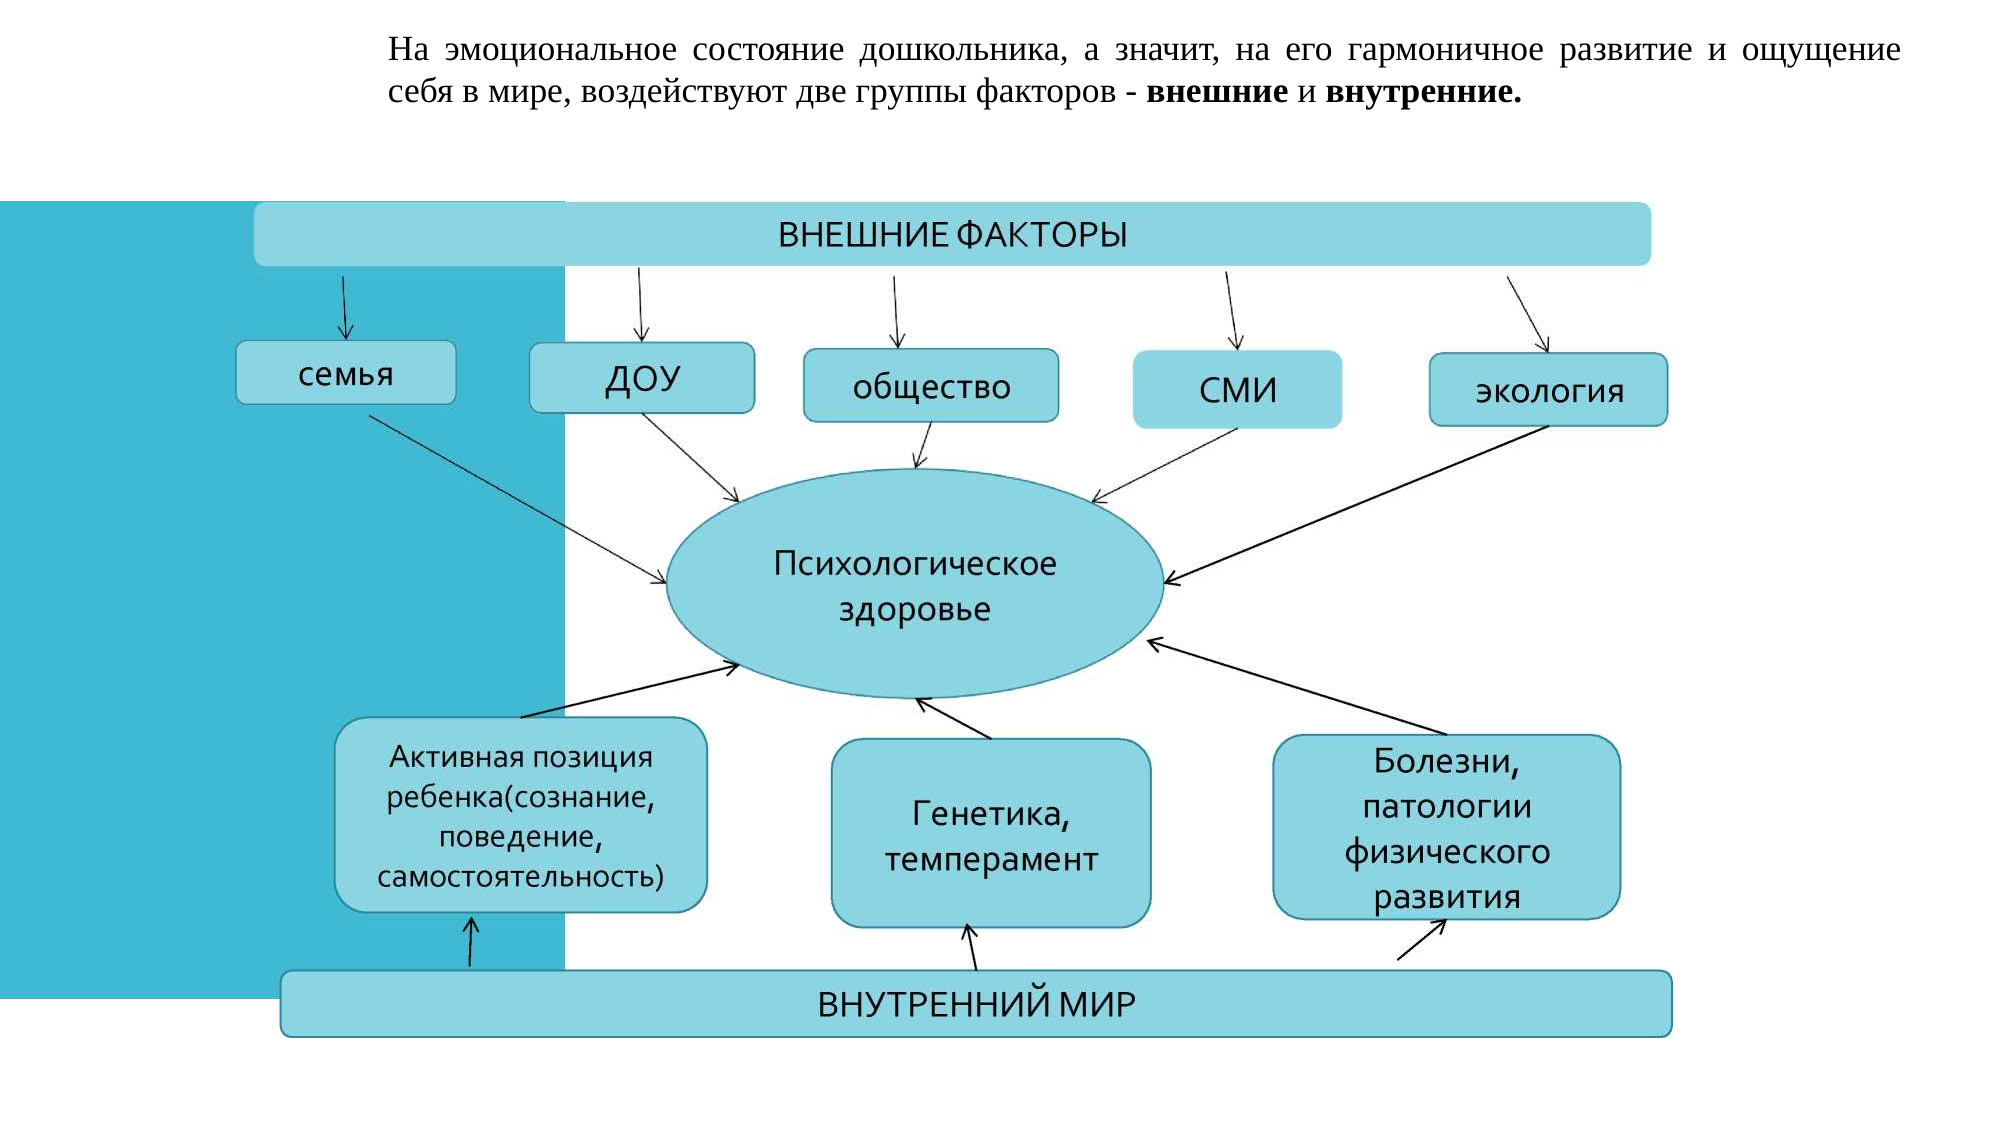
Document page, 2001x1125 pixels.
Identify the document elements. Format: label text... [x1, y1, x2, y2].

picture [0, 201, 1673, 1039]
text_box На эмоциональное состояние дошкольника, а значит, на его гармоничное развитие и ощущение себя в мире, воздействуют две группы факторов - внешние и внутренние. [387, 25, 1903, 108]
